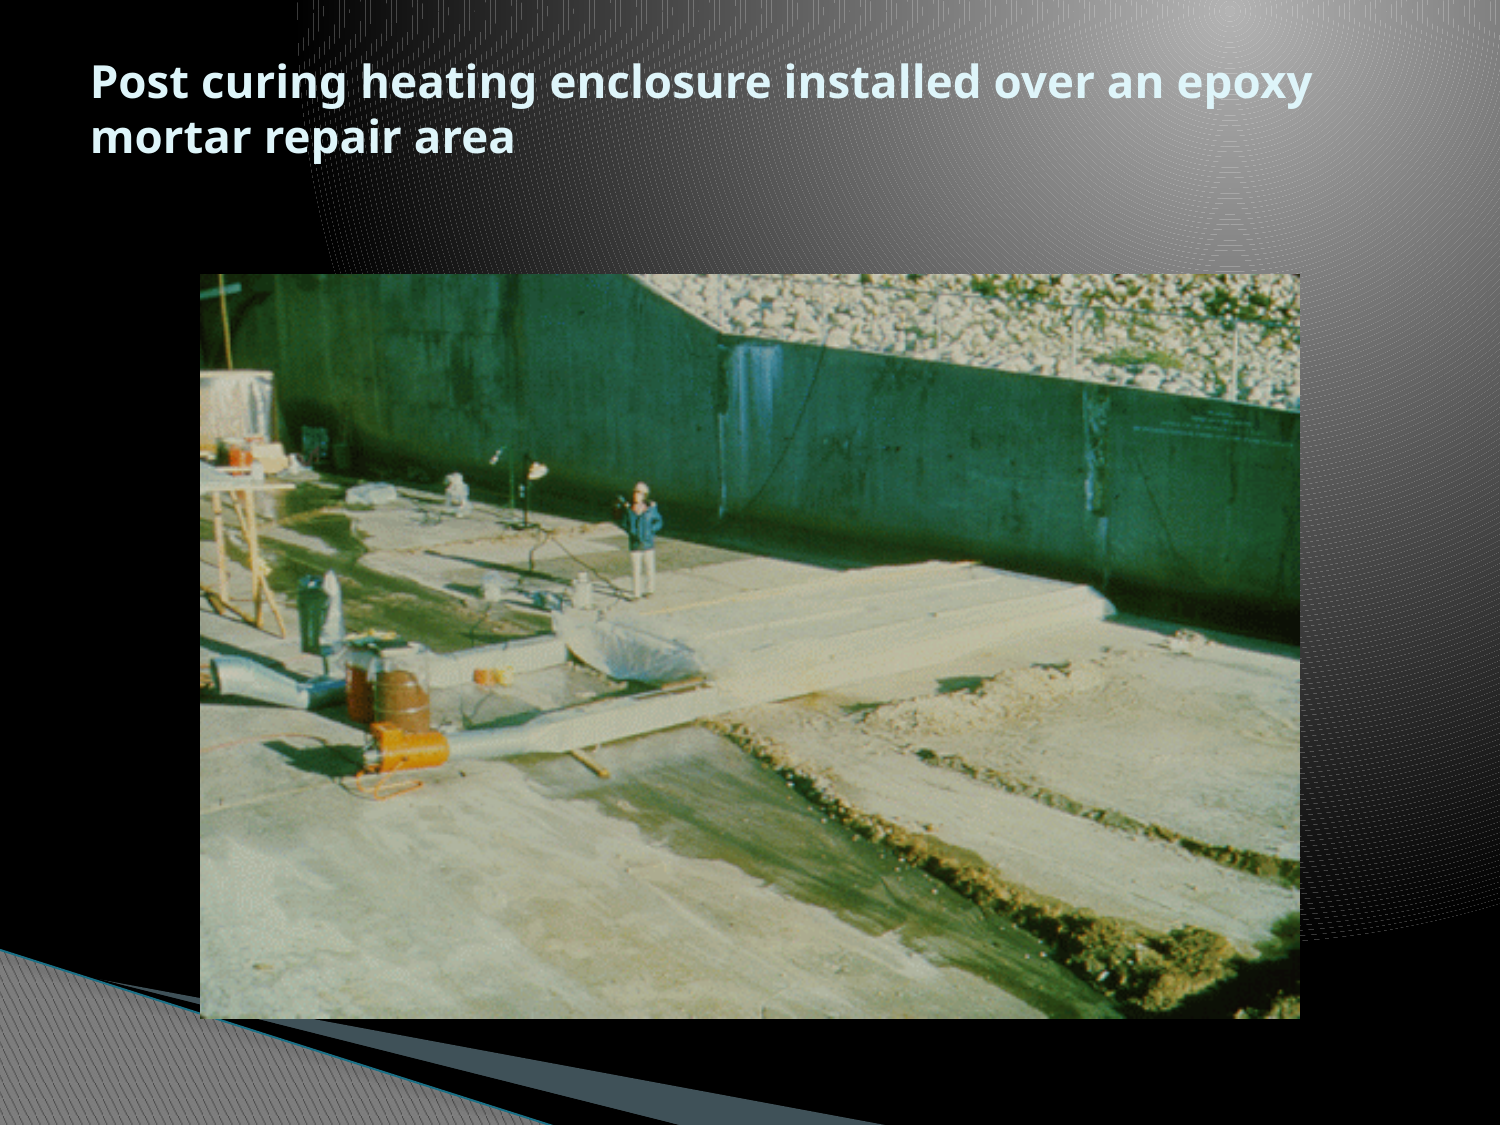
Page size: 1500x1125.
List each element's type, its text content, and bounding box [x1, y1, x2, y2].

picture [0, 274, 1301, 1125]
title Post curing heating enclosure installed over an epoxy mortar repair area [75, 45, 1425, 233]
